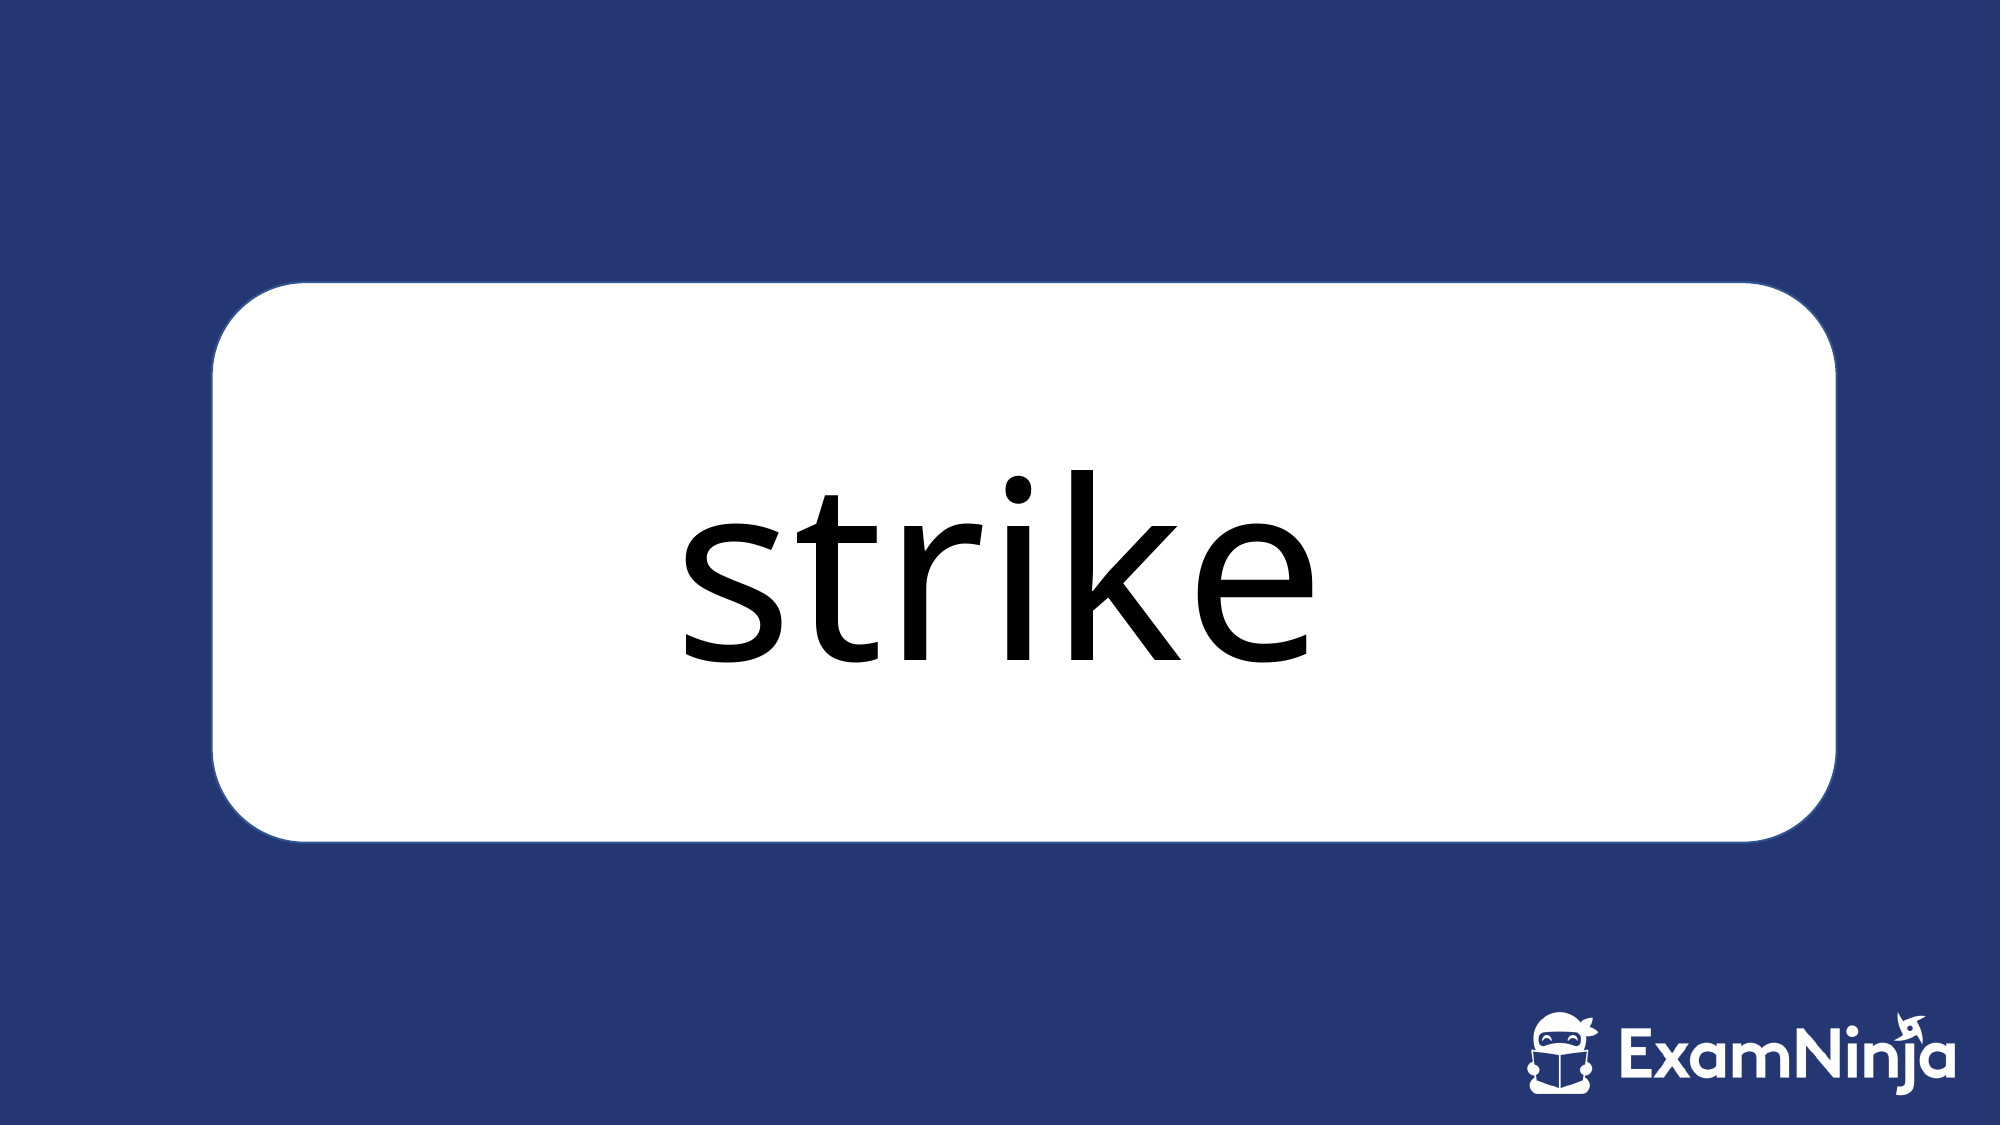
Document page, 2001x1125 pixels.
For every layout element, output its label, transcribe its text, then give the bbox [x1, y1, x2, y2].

text_box strike [143, 403, 1857, 719]
text_box [210, 281, 1838, 403]
text_box [210, 719, 1838, 844]
picture [1501, 1003, 1979, 1102]
